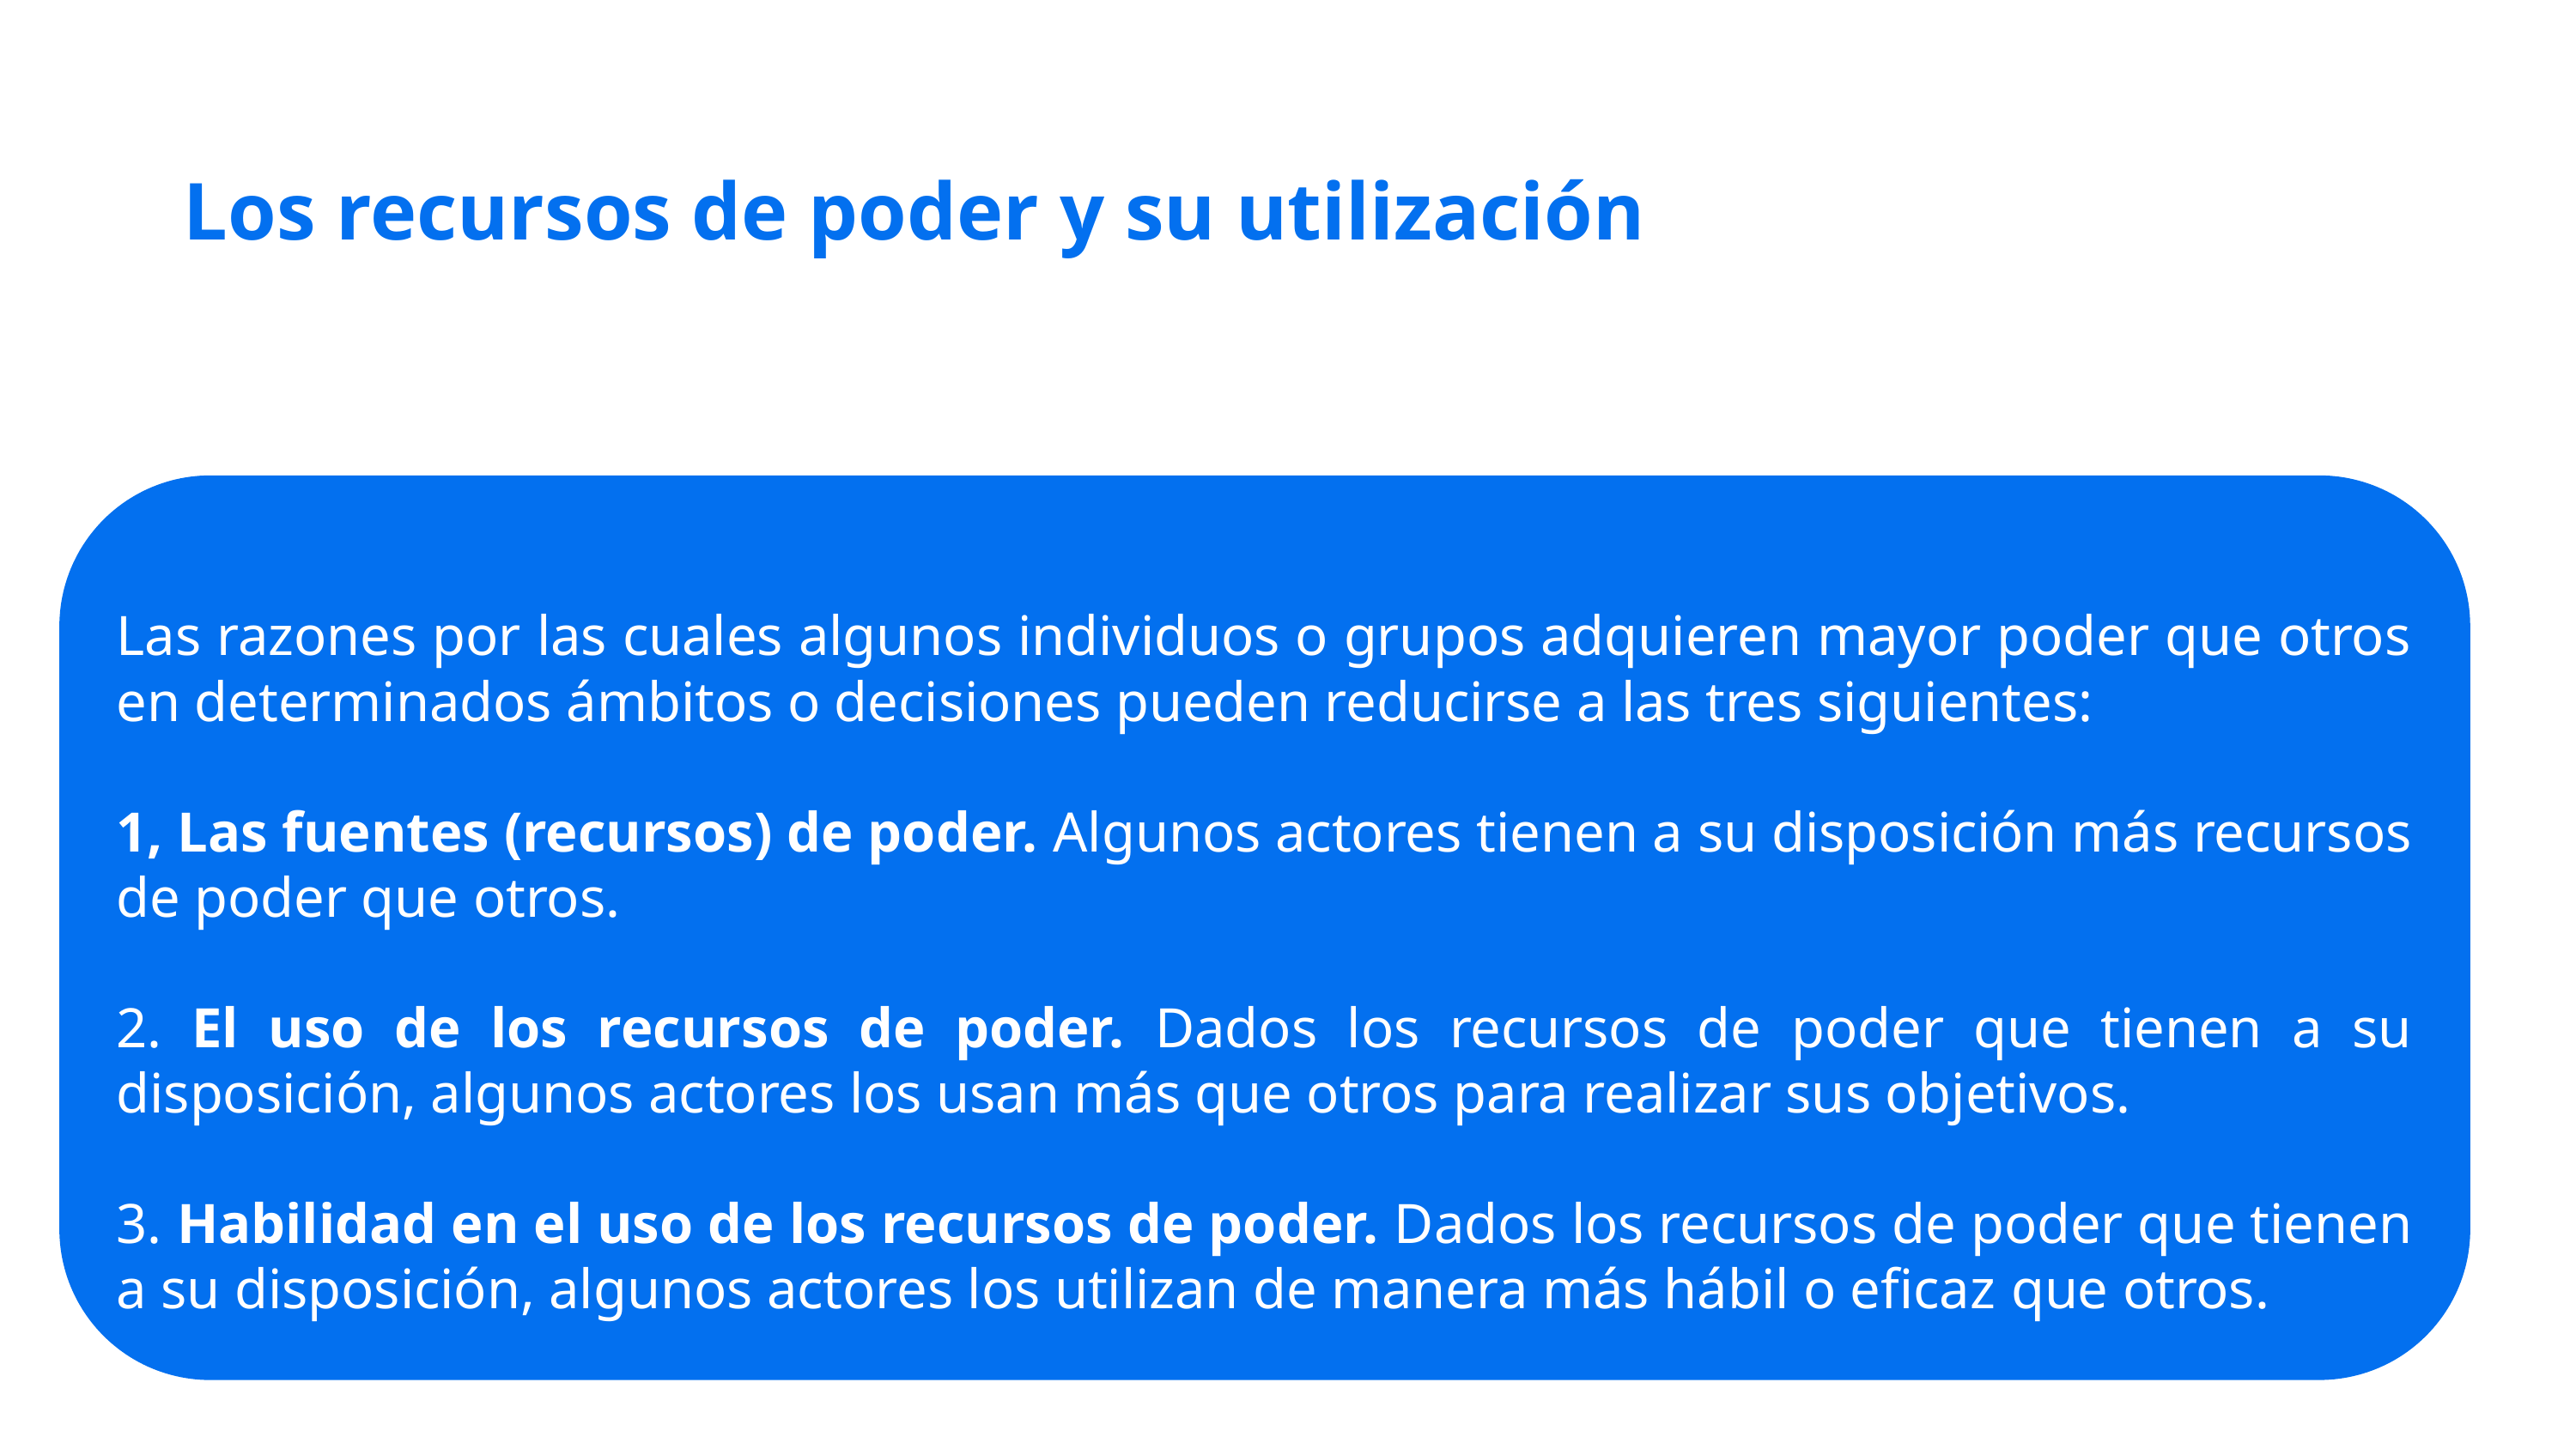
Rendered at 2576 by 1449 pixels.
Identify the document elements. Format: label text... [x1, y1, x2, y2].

text_box Los recursos de poder y su utilización [150, 105, 2426, 264]
text_box Las razones por las cuales algunos individuos o grupos adquieren mayor poder que otros en determinados ámbitos o decisiones pueden reducirse a las tres siguientes: 1, Las fuentes (recursos) de poder. Algunos actores tienen a su disposición más recursos de poder que otros. 2. El uso de los recursos de poder. Dados los recursos de poder que tienen a su disposición, algunos actores los usan más que otros para realizar sus objetivos. 3. Habilidad en el uso de los recursos de poder. Dados los recursos de poder que tienen a su disposición, algunos actores los utilizan de manera más hábil o eficaz que otros. [58, 475, 2471, 1381]
